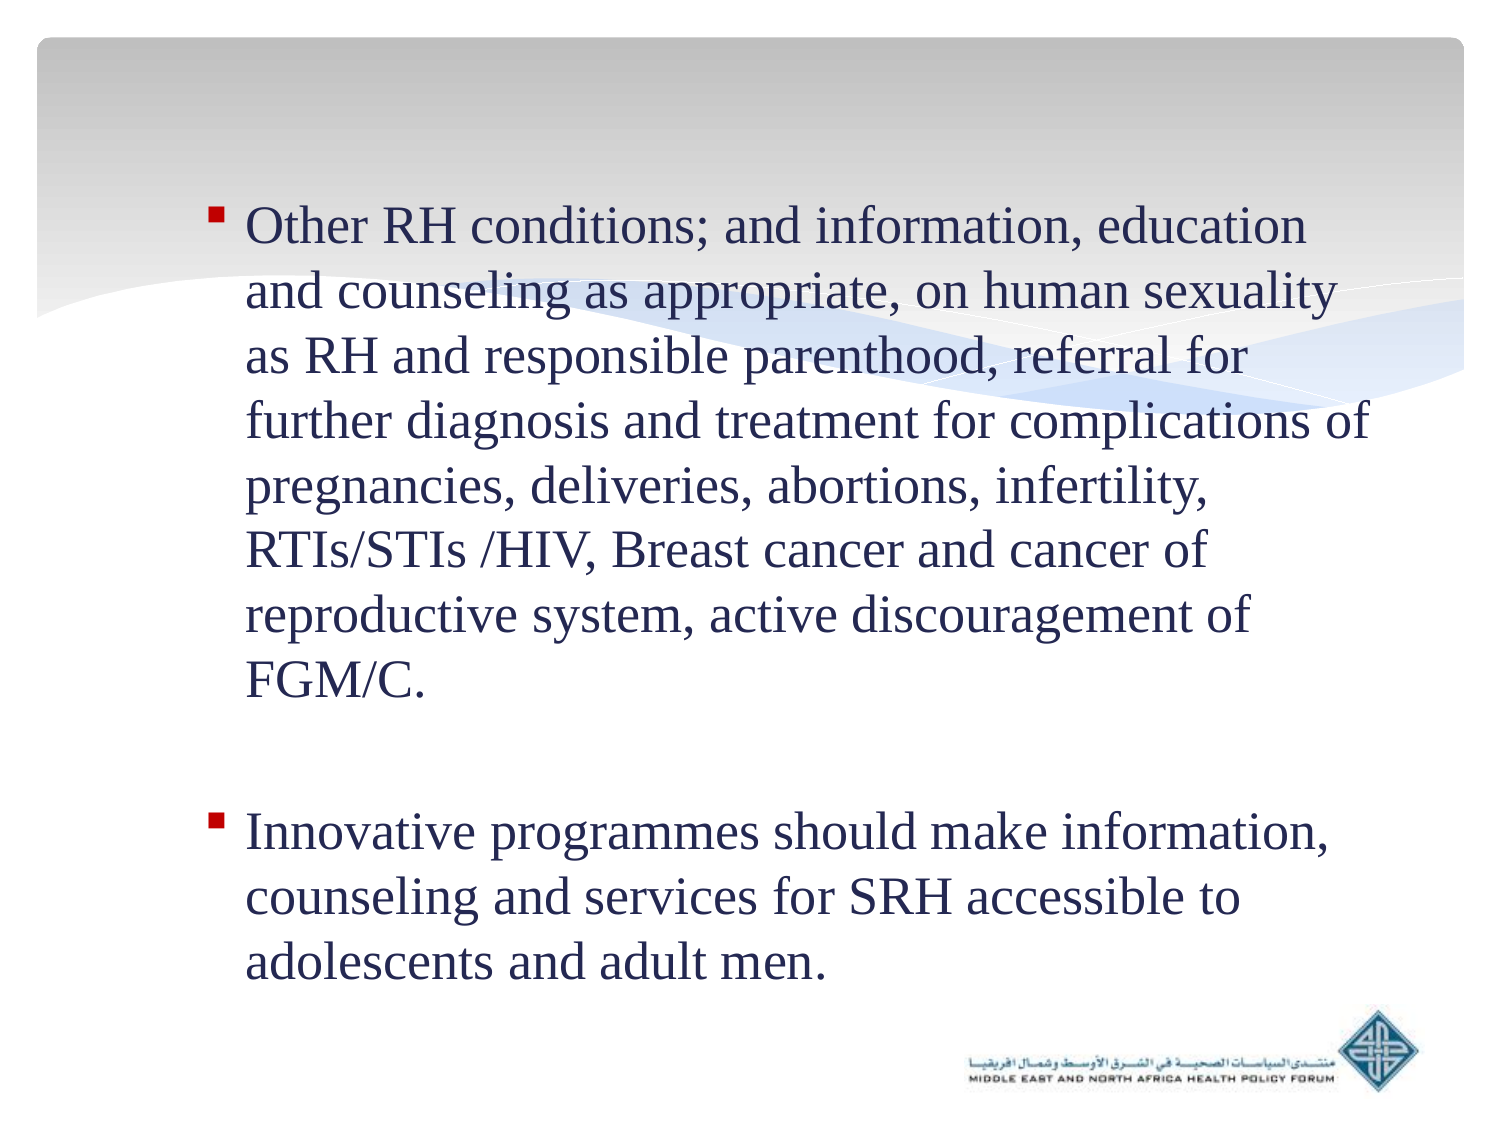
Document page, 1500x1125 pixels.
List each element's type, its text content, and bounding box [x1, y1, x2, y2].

picture [964, 1004, 1425, 1099]
list Other RH conditions; and information, education and counseling as appropriate, on human sexuality as RH and responsible parenthood, referral for further diagnosis and treatment for complications of pregnancies, deliveries, abortions, infertility, RTIs/STIs /HIV, Breast cancer and cancer of reproductive system, active discouragement of FGM/C. Innovative programmes should make information, counseling and services for SRH accessible to adolescents and adult men. [143, 181, 1398, 1005]
